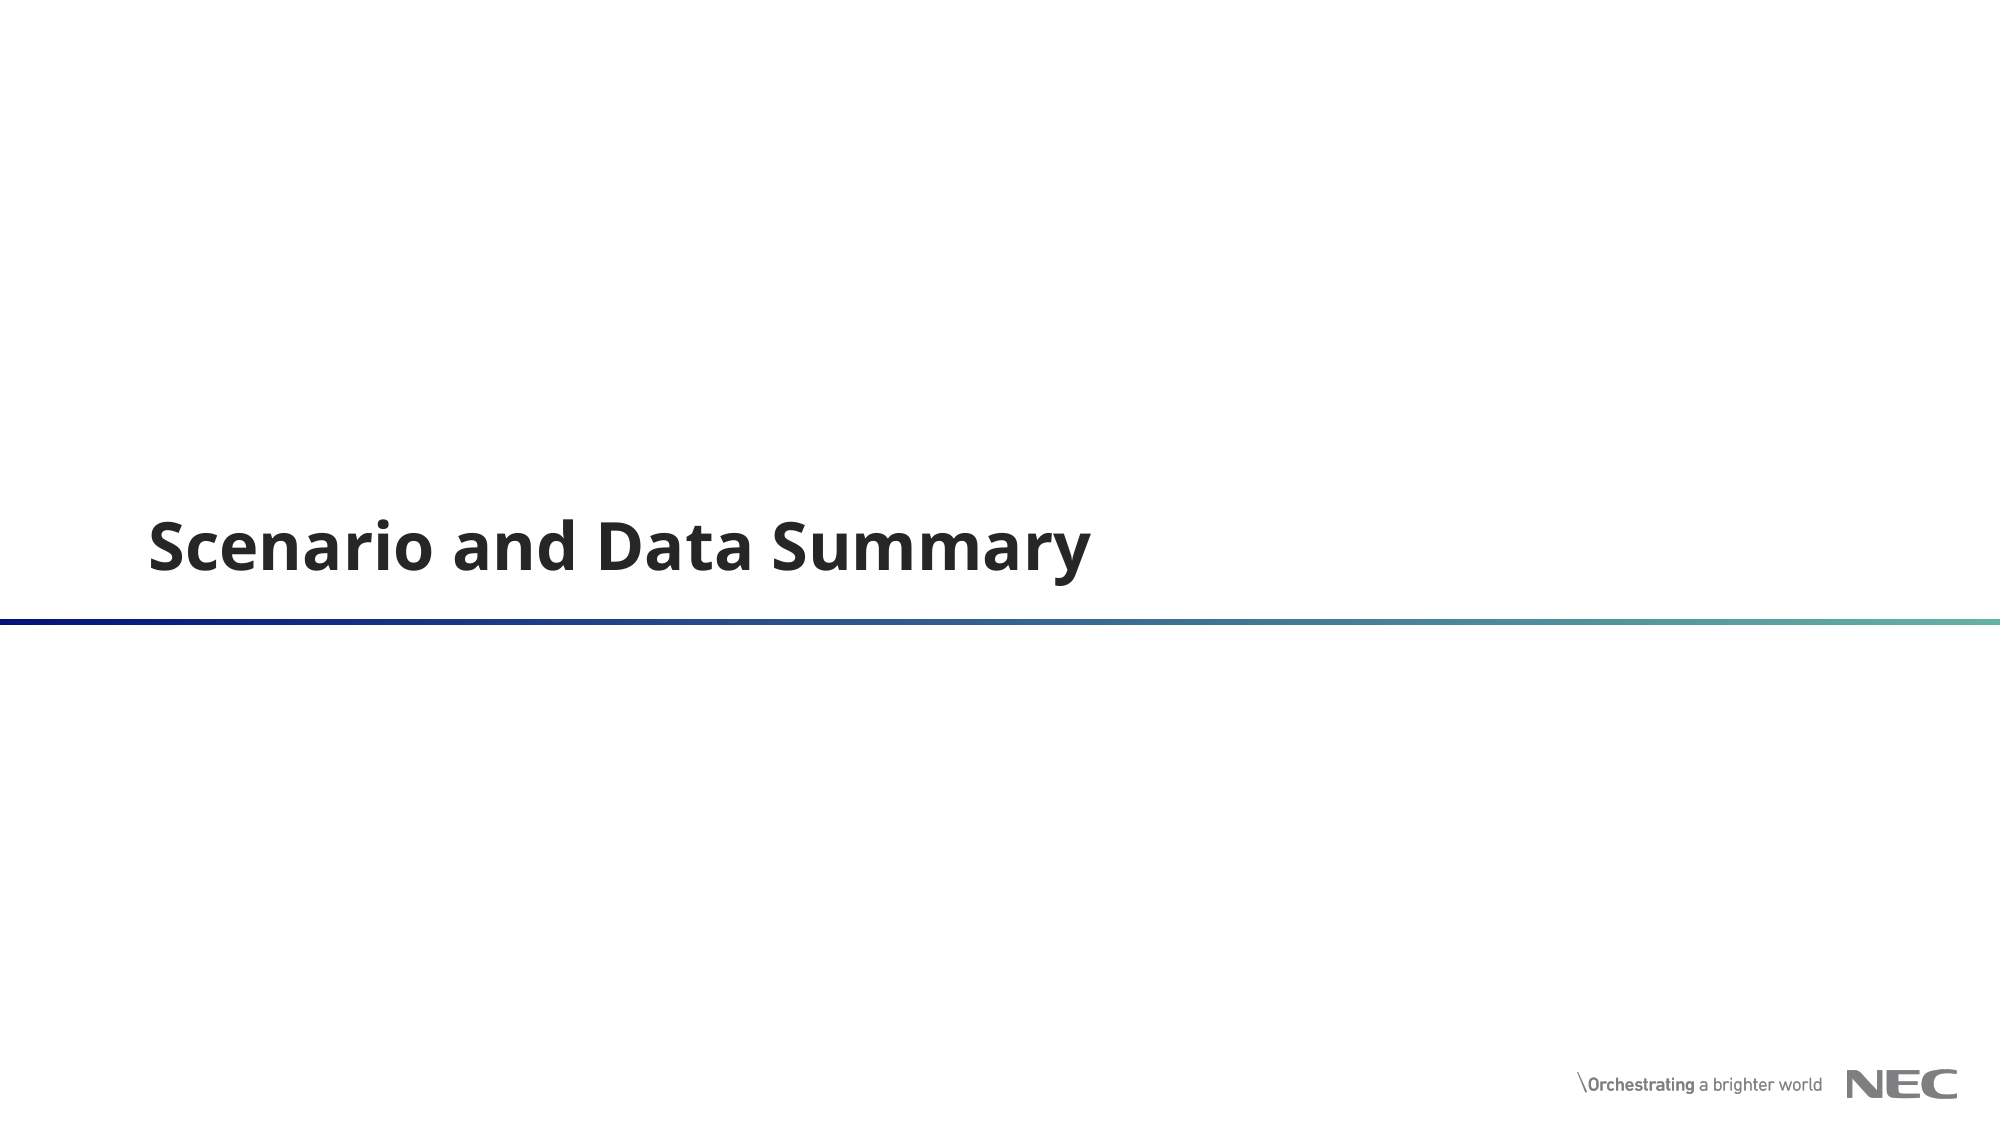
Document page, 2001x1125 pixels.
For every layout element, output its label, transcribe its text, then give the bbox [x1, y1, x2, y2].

title Scenario and Data Summary [133, 476, 1869, 592]
picture [1577, 1069, 1957, 1099]
